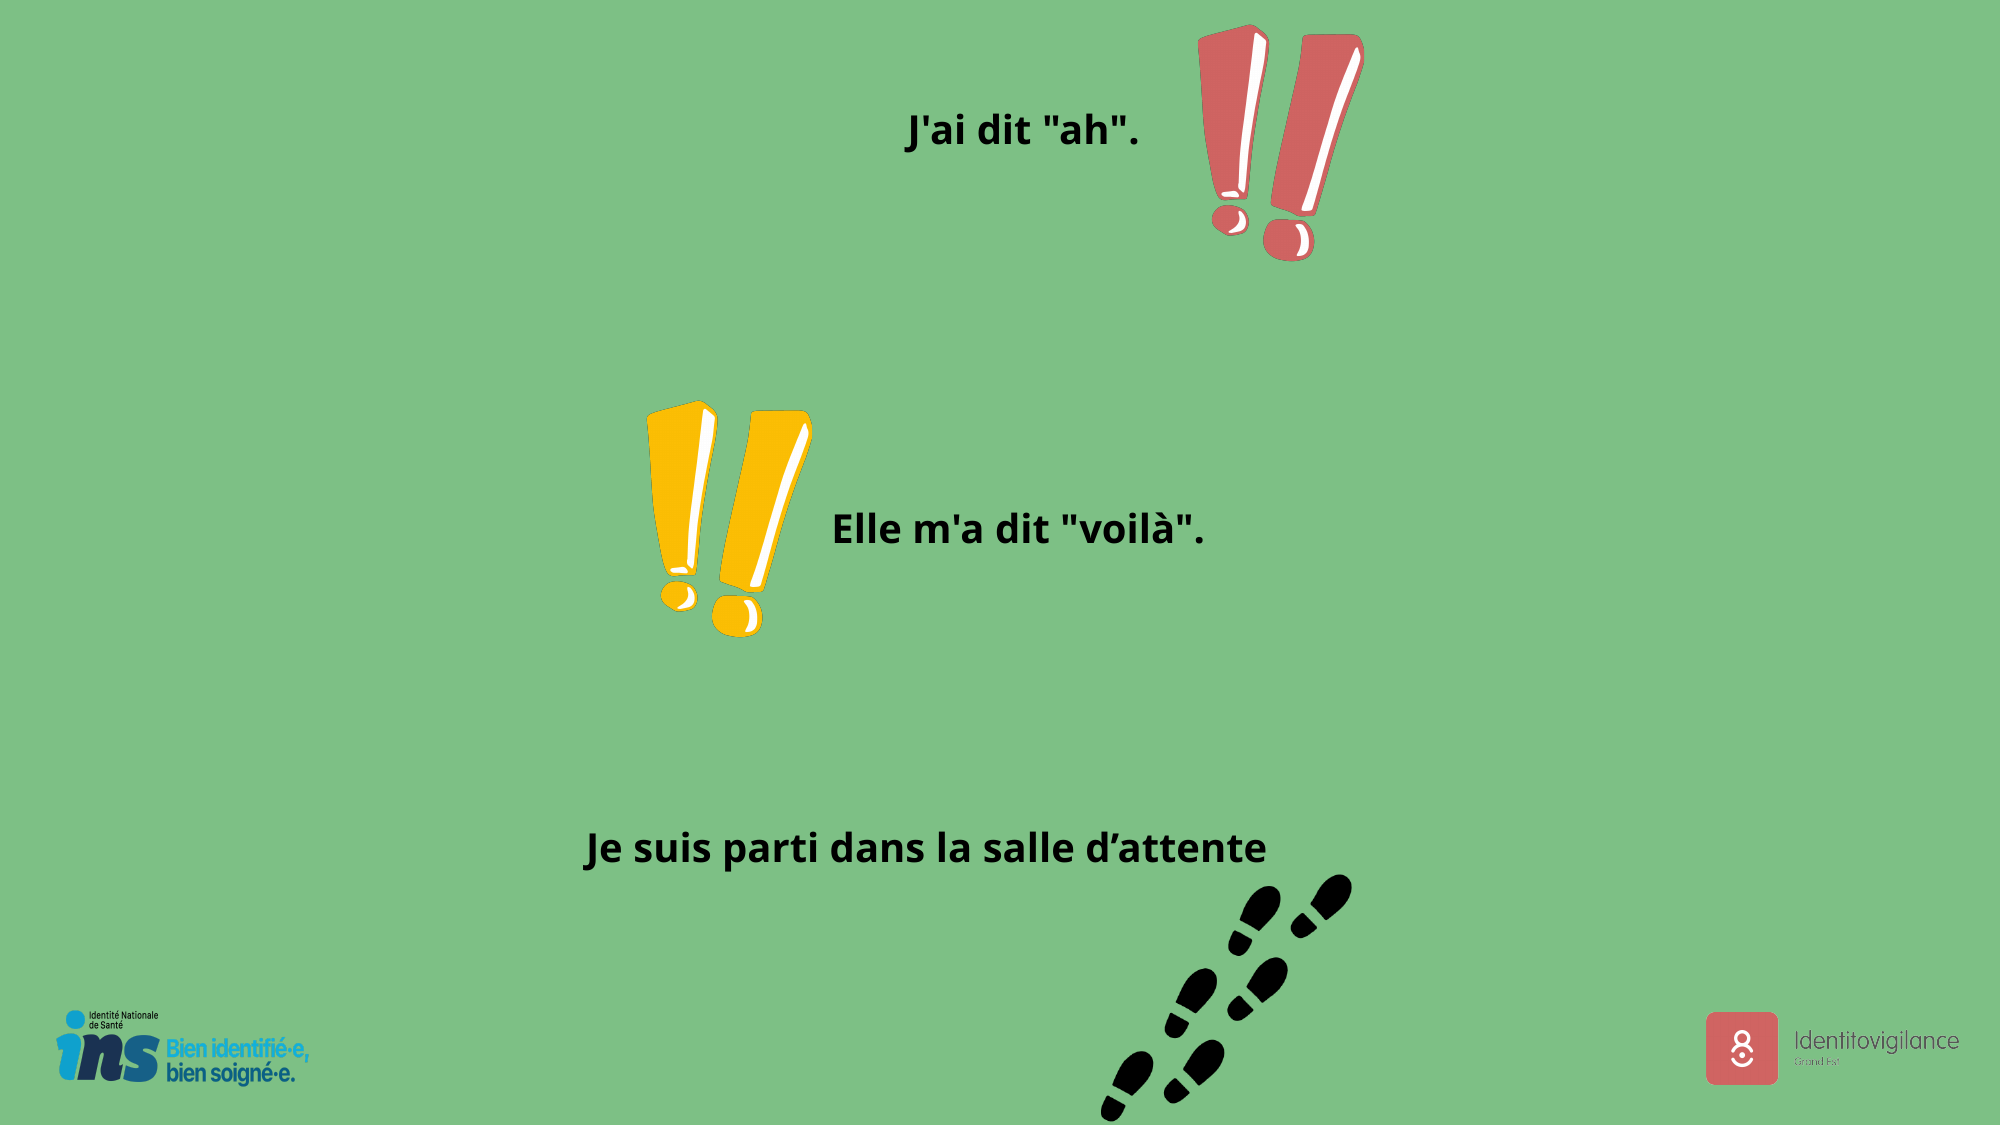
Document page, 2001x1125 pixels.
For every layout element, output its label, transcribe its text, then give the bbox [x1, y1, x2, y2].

text_box J'ai dit "ah". Elle m'a dit "voilà". Je suis parti dans la salle d’attente [585, 72, 1462, 871]
text_box [1197, 24, 1365, 262]
picture [1706, 1012, 1959, 1085]
picture [41, 992, 324, 1105]
text_box [1096, 869, 1355, 1125]
text_box [646, 400, 813, 638]
